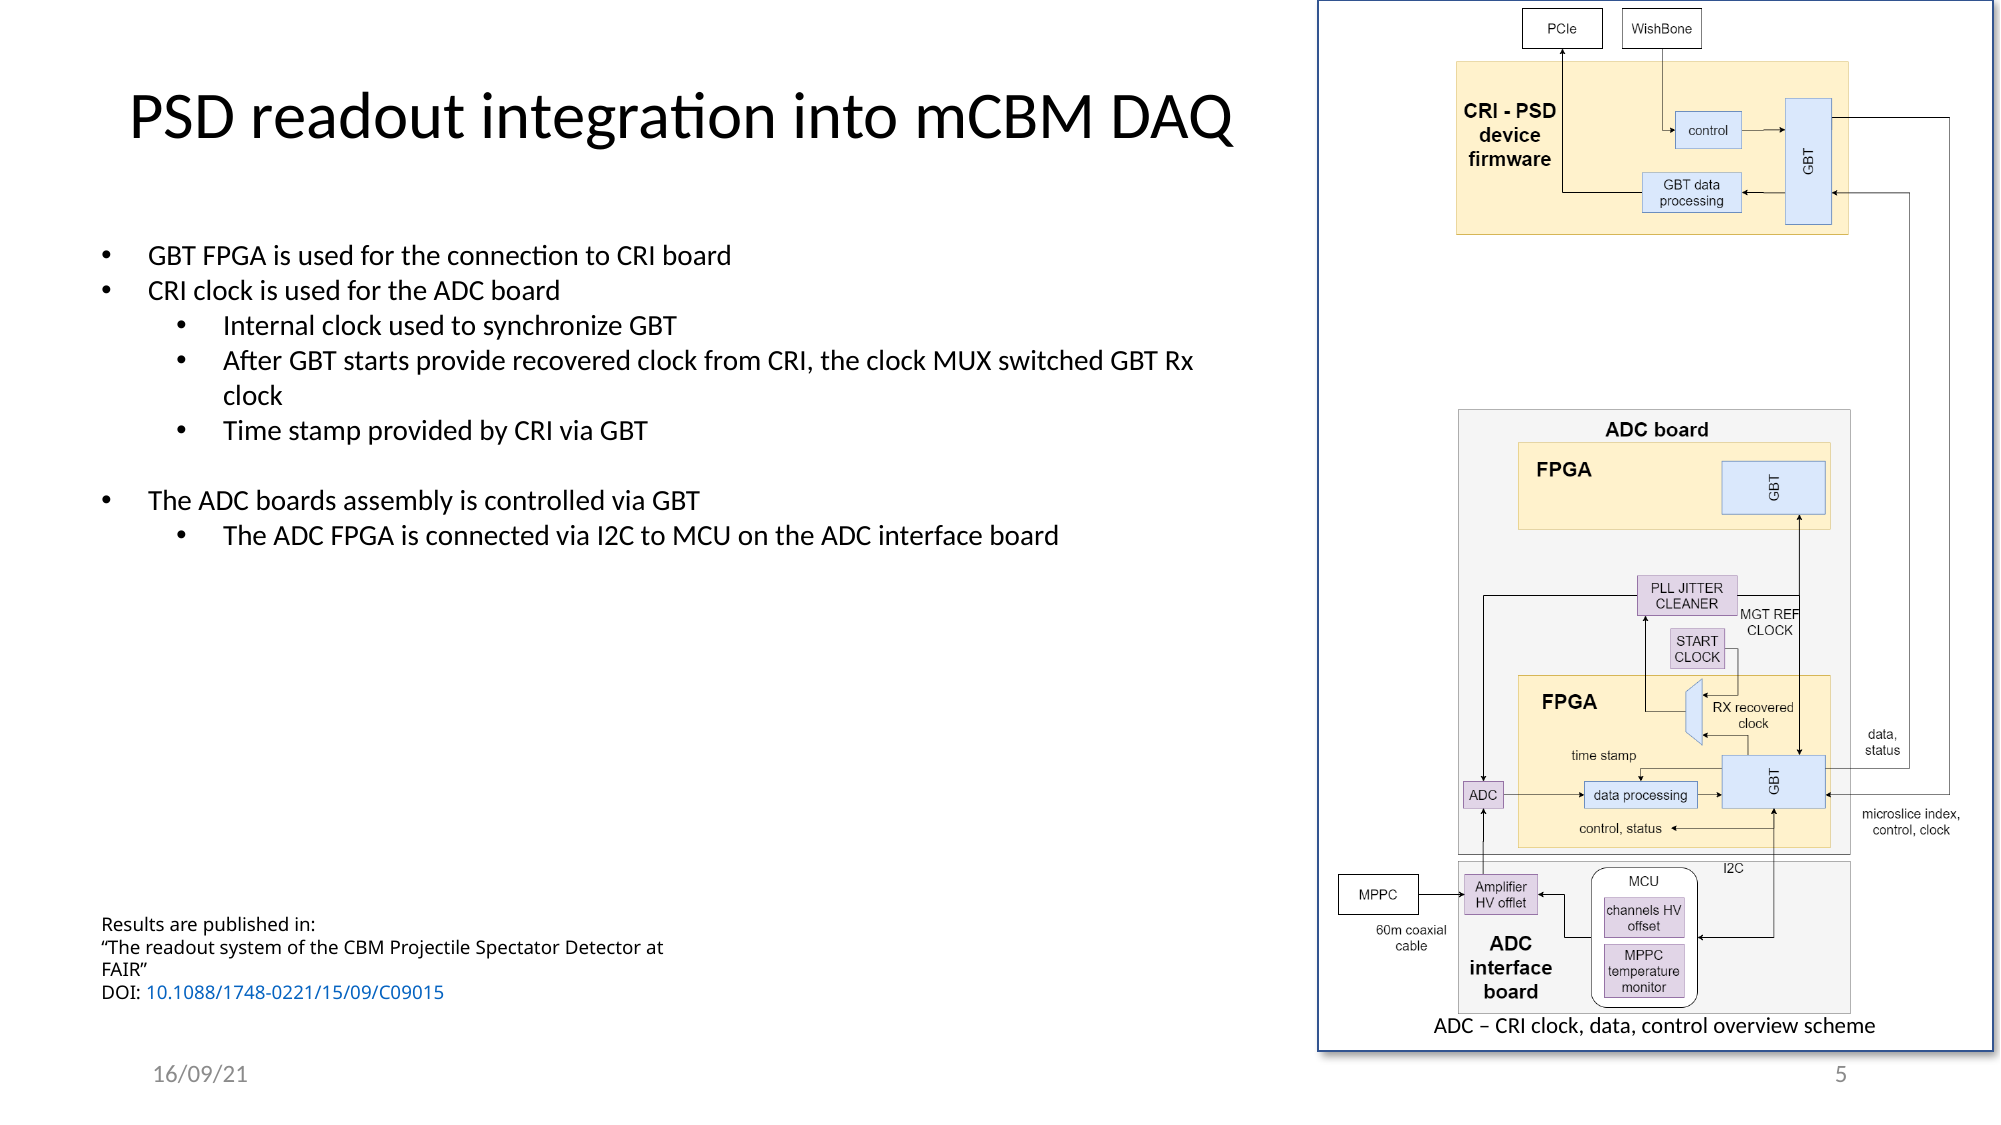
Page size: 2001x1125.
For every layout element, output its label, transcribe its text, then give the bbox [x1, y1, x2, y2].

text_box Results are published in: “The readout system of the CBM Projectile Spectator Detector at FAIR” DOI: 10.1088/1748-0221/15/09/C09015 [86, 905, 682, 1014]
slide_number 5 [1412, 1062, 1863, 1103]
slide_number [137, 1042, 588, 1103]
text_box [1318, 0, 1993, 1051]
text_box PSD readout integration into mCBM DAQ [114, 64, 1250, 159]
text_box GBT FPGA is used for the connection to CRI board CRI clock is used for the ADC board Internal clock used to synchronize GBT After GBT starts provide recovered clock from CRI, the clock MUX switched GBT Rx clock Time stamp provided by CRI via GBT The ADC boards assembly is controlled via GBT The ADC FPGA is connected via I2C to MCU on the ADC interface board [86, 229, 1247, 559]
